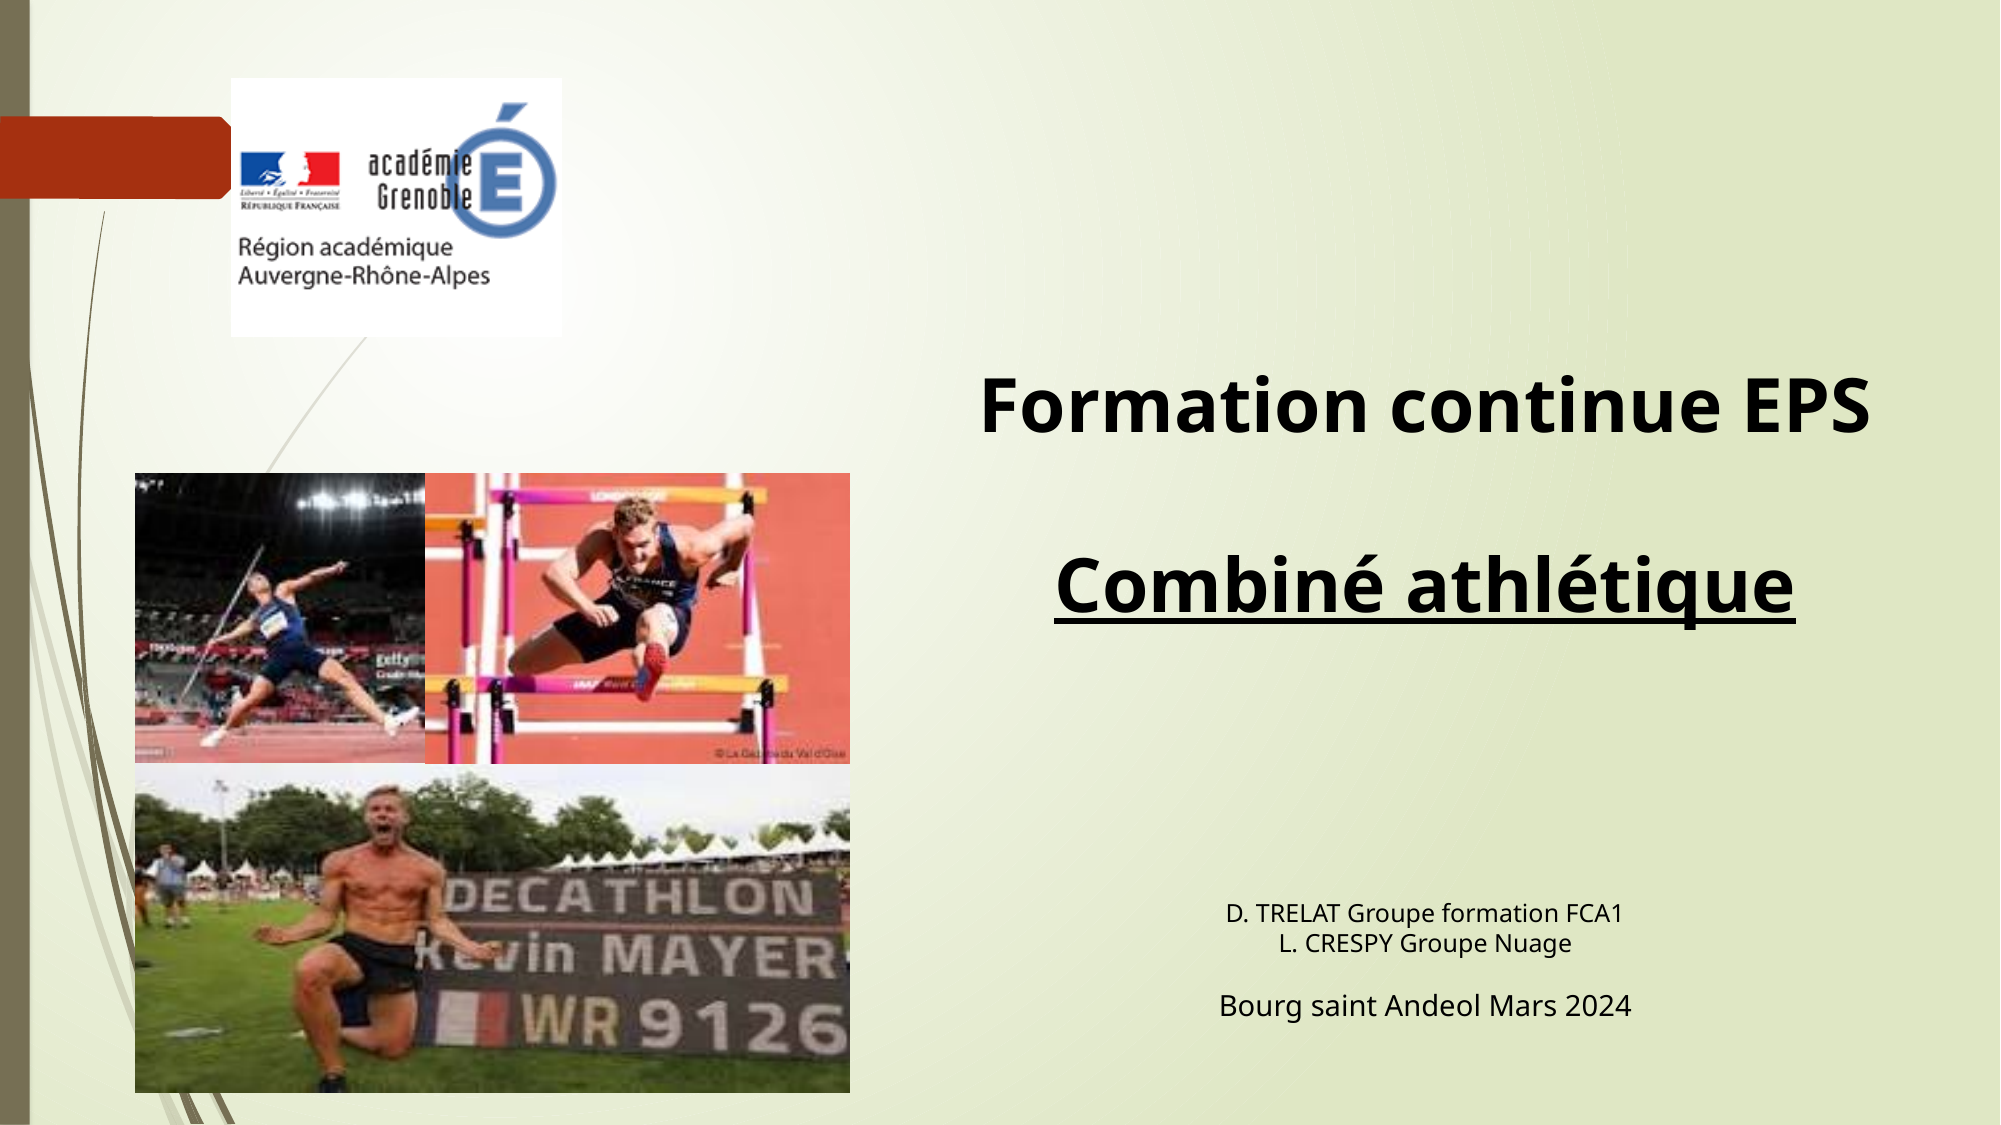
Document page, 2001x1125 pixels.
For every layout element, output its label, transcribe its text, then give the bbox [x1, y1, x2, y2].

picture [135, 473, 851, 1093]
picture [231, 77, 562, 337]
text_box Formation continue EPS Combiné athlétique D. TRELAT Groupe formation FCA1 L. CRESPY Groupe Nuage Bourg saint Andeol Mars 2024 [925, 350, 1926, 1030]
